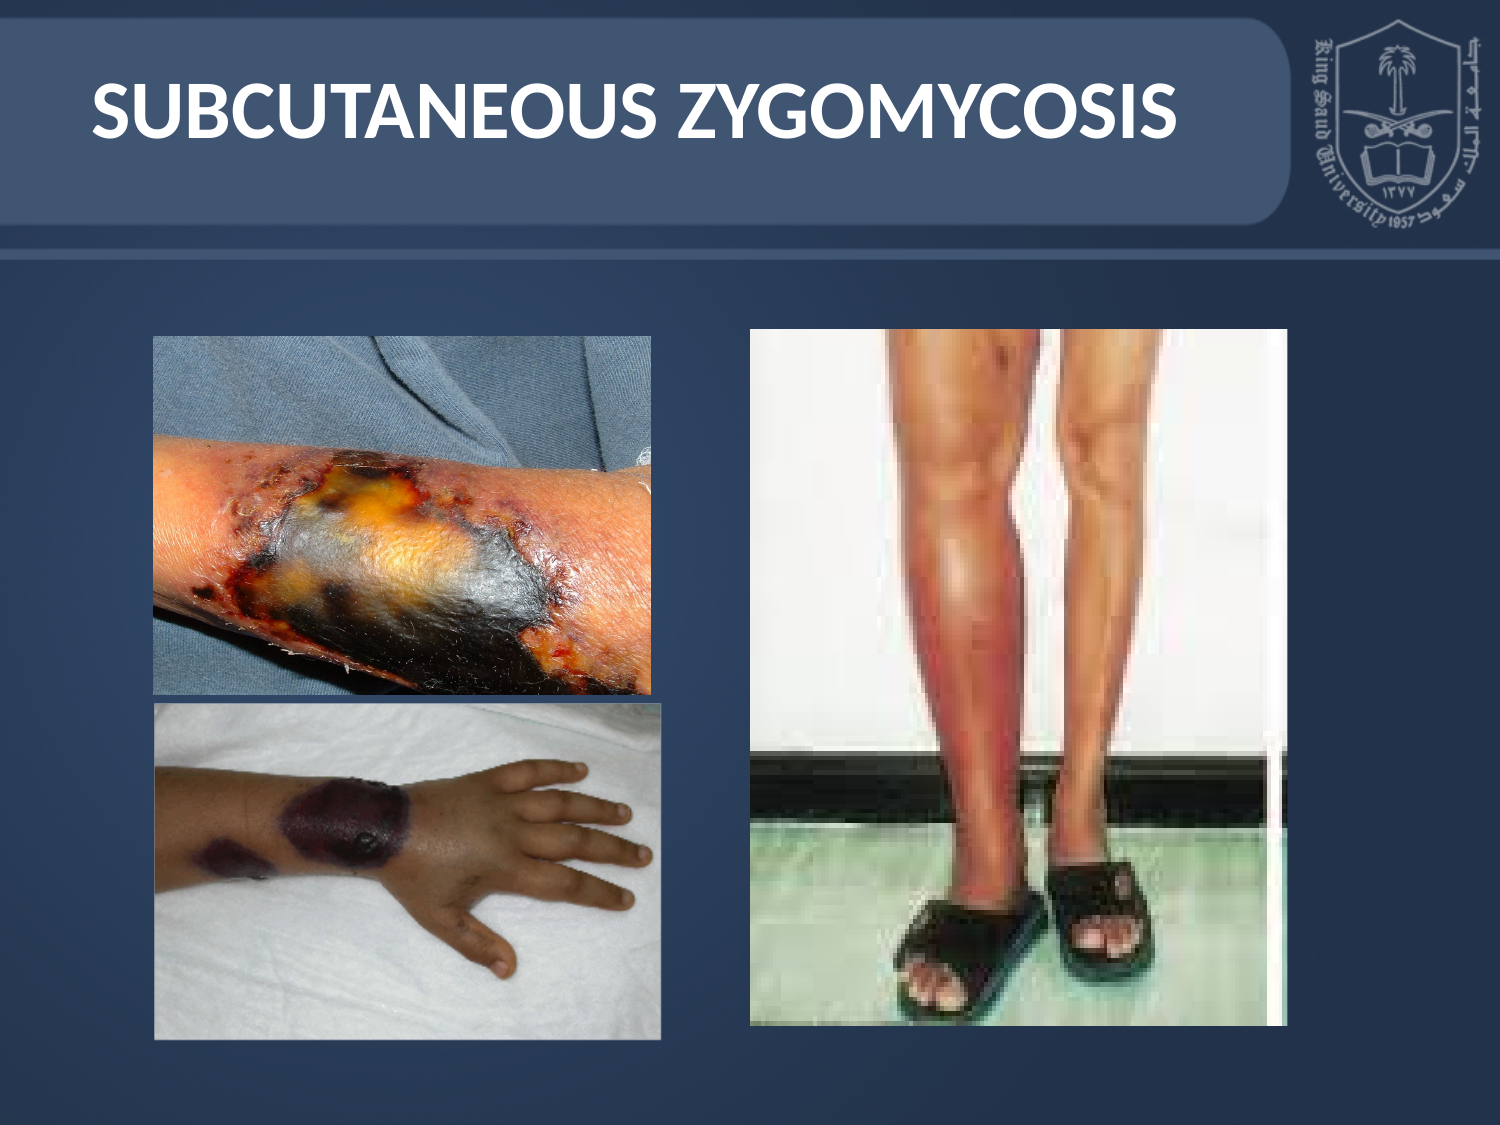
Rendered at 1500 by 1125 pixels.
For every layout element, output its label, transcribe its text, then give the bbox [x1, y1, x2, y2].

picture [0, 0, 1500, 1125]
text_box Subcutaneous zygomycosis [76, 47, 1352, 138]
